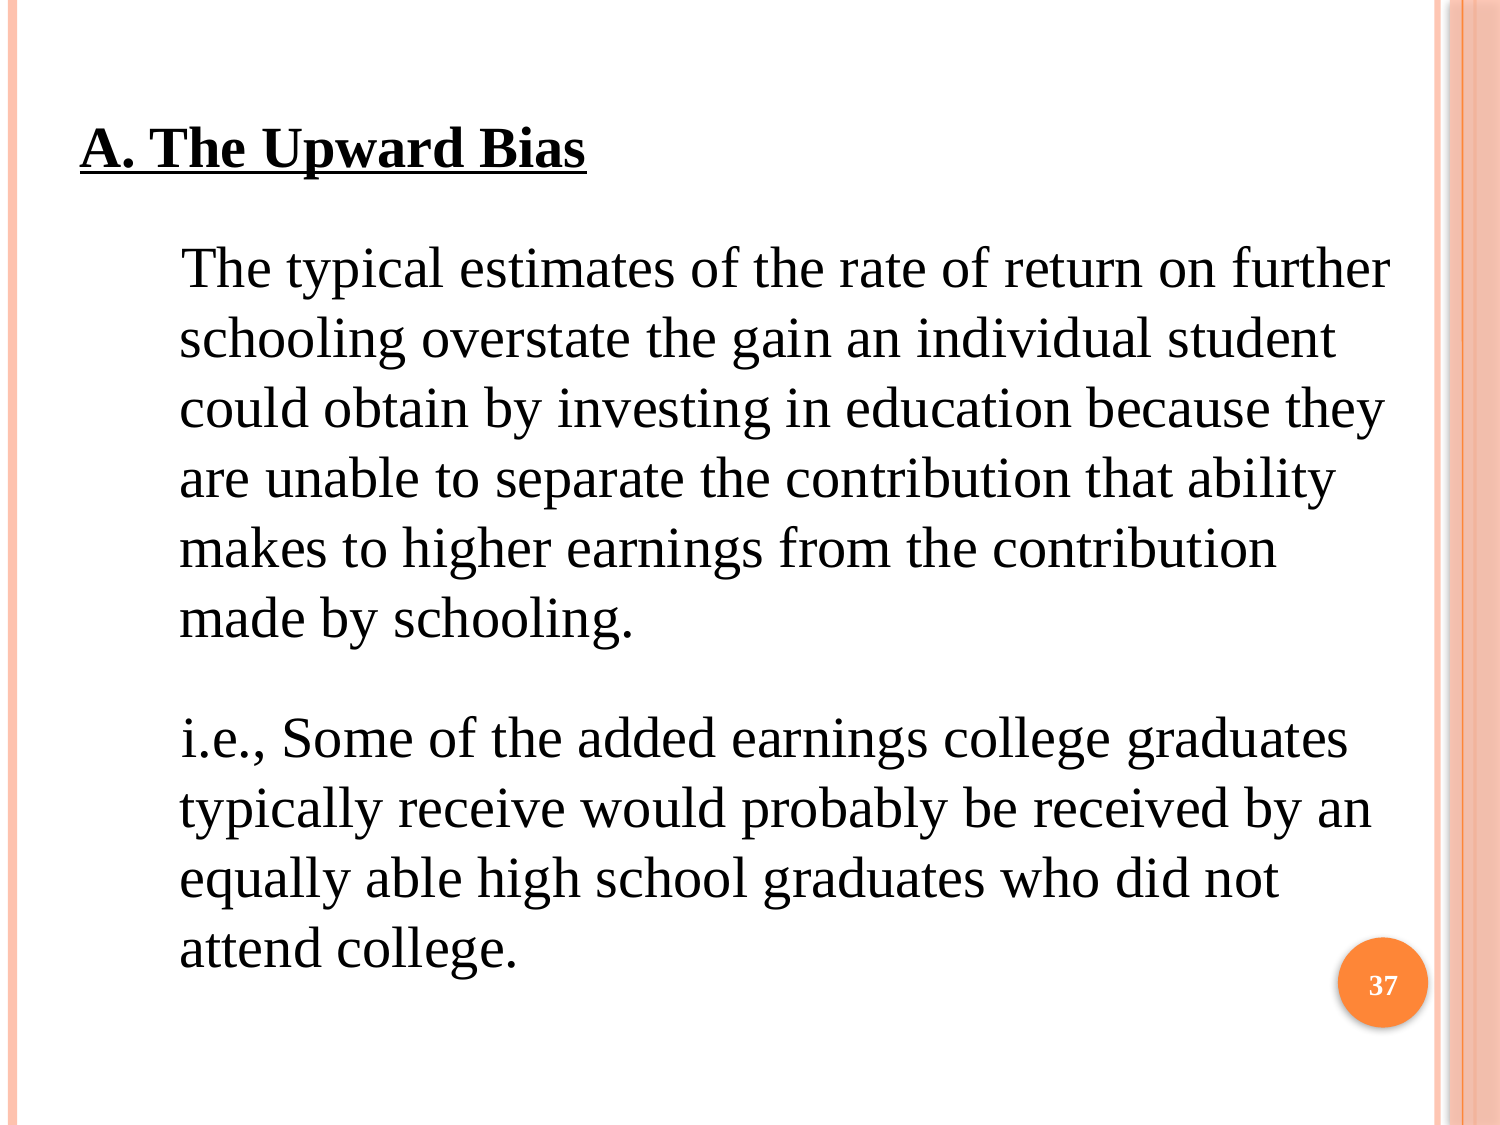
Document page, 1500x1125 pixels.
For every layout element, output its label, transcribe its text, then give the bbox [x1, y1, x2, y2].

list A. The Upward Bias The typical estimates of the rate of return on further schooling overstate the gain an individual student could obtain by investing in education because they are unable to separate the contribution that ability makes to higher earnings from the contribution made by schooling. i.e., Some of the added earnings college graduates typically receive would probably be received by an equally able high school graduates who did not attend college. [64, 101, 1416, 1054]
slide_number 37 [1333, 940, 1434, 1026]
